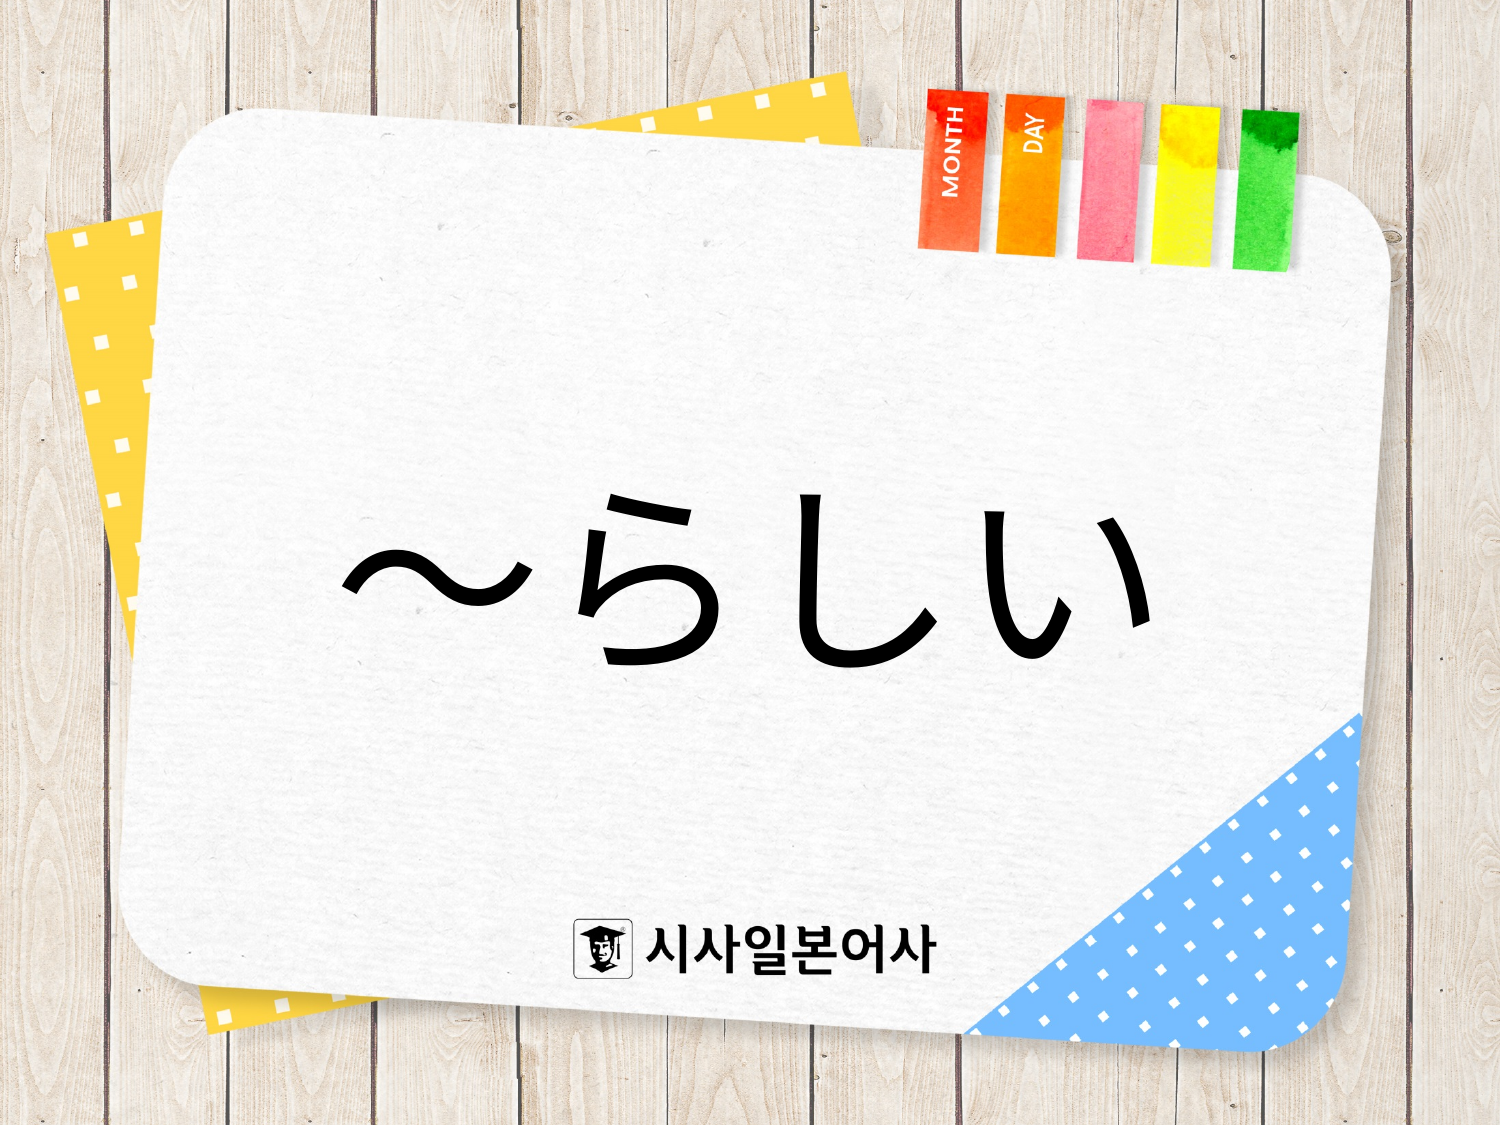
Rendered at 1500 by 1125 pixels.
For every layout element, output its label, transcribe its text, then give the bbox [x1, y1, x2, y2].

title ～らしい [75, 338, 1425, 811]
picture [0, 0, 1500, 1125]
